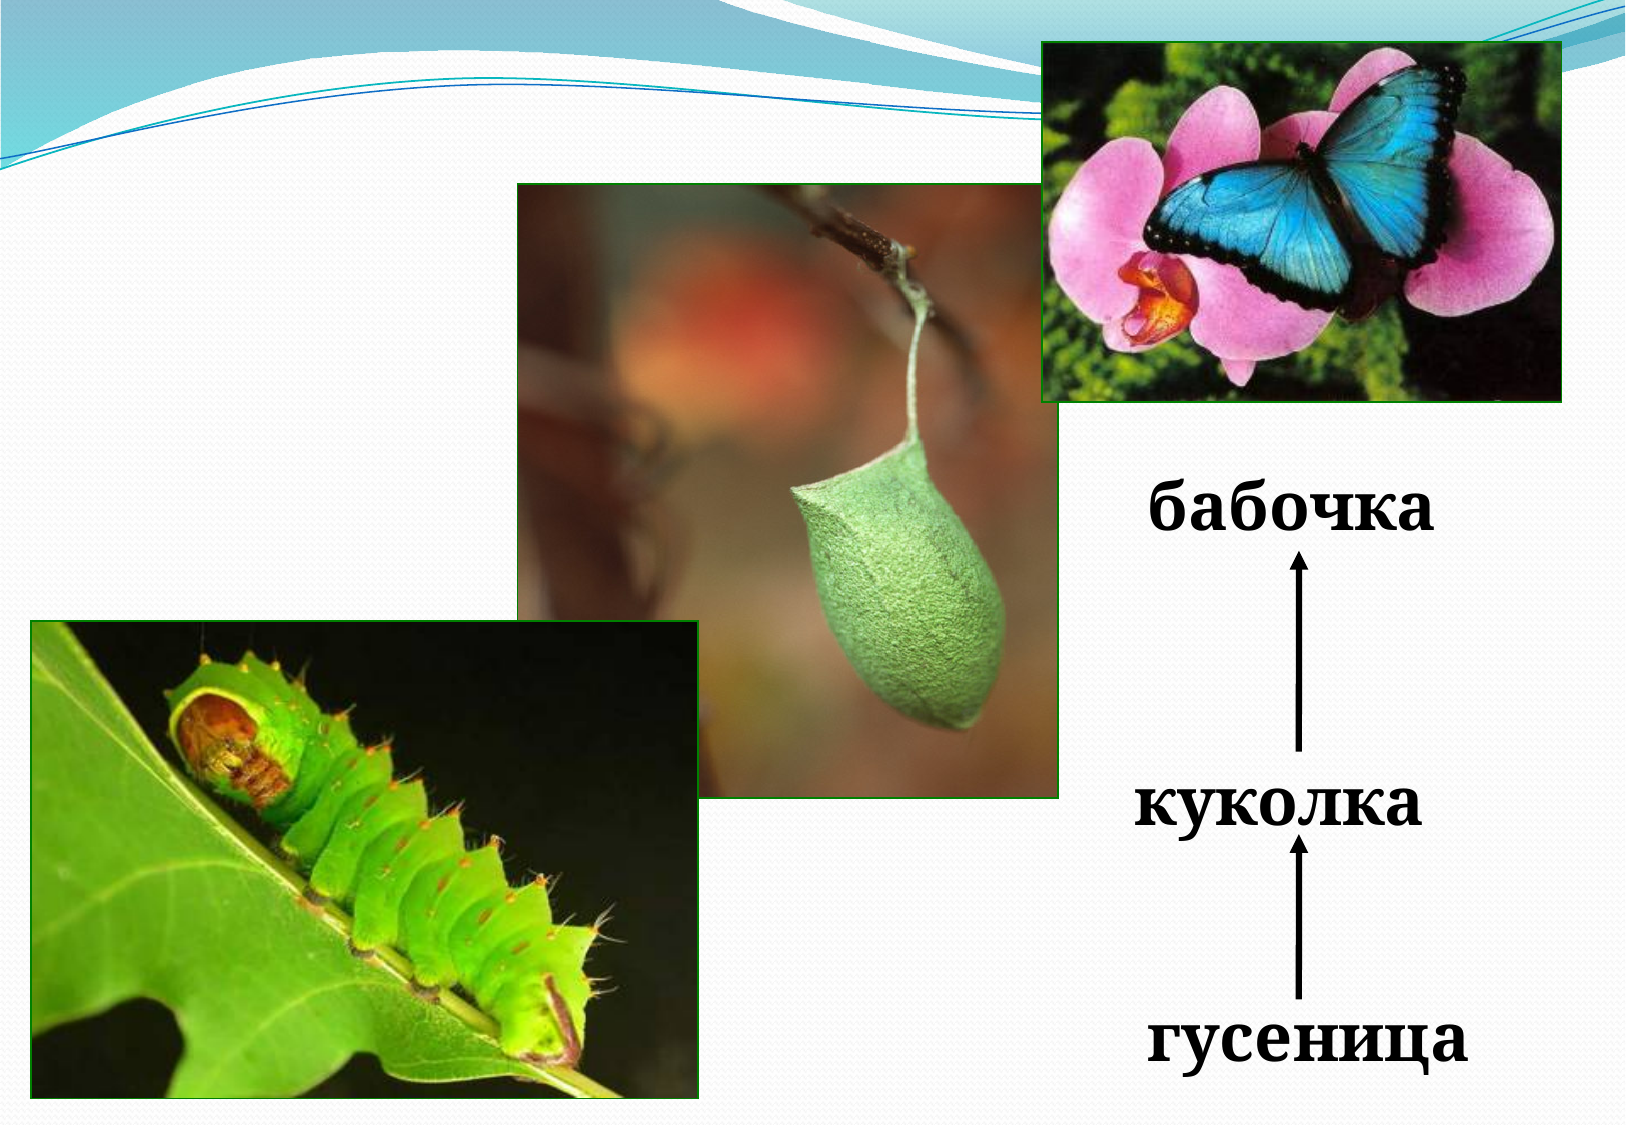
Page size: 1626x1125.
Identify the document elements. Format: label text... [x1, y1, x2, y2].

picture [31, 184, 1058, 1098]
text_box [1292, 834, 1306, 1000]
text_box гусеница [1132, 987, 1594, 1083]
text_box куколка [1119, 751, 1542, 847]
picture [1042, 42, 1561, 402]
text_box [1292, 550, 1306, 752]
text_box бабочка [1132, 456, 1491, 551]
